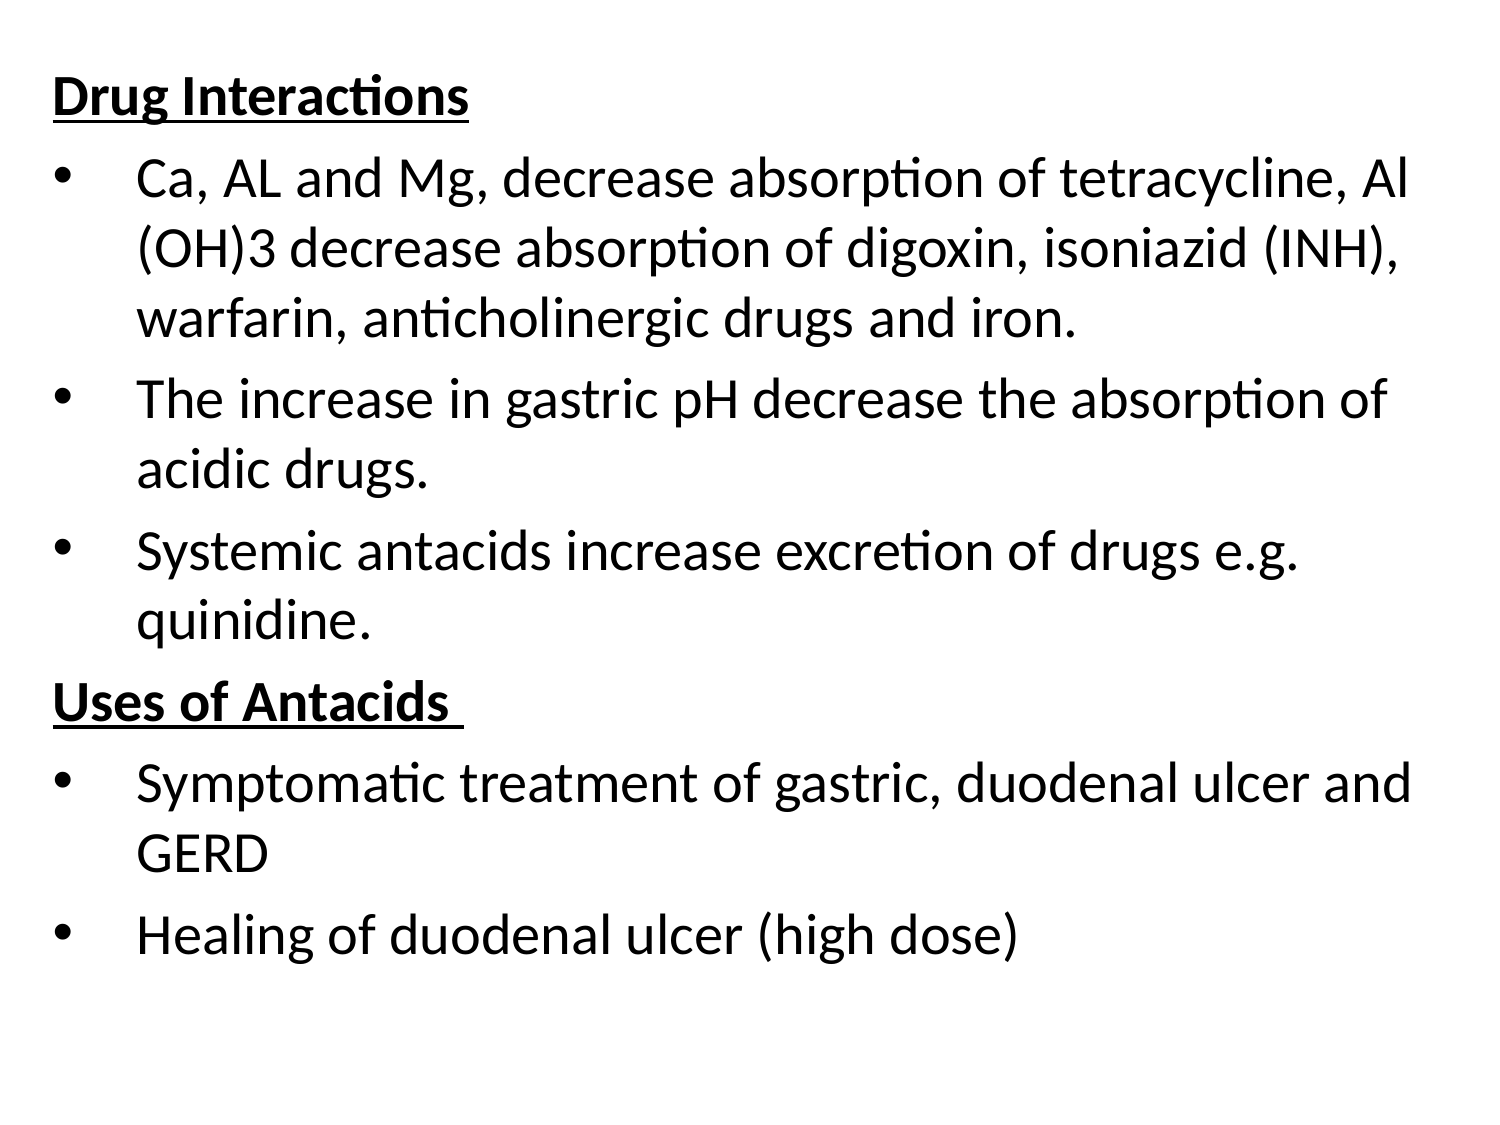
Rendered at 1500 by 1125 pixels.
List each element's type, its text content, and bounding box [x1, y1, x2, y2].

list Drug Interactions Ca, AL and Mg, decrease absorption of tetracycline, Al (OH)3 decrease absorption of digoxin, isoniazid (INH), warfarin, anticholinergic drugs and iron. The increase in gastric pH decrease the absorption of acidic drugs. Systemic antacids increase excretion of drugs e.g. quinidine. Uses of Antacids Symptomatic treatment of gastric, duodenal ulcer and GERD Healing of duodenal ulcer (high dose) [37, 50, 1475, 1088]
